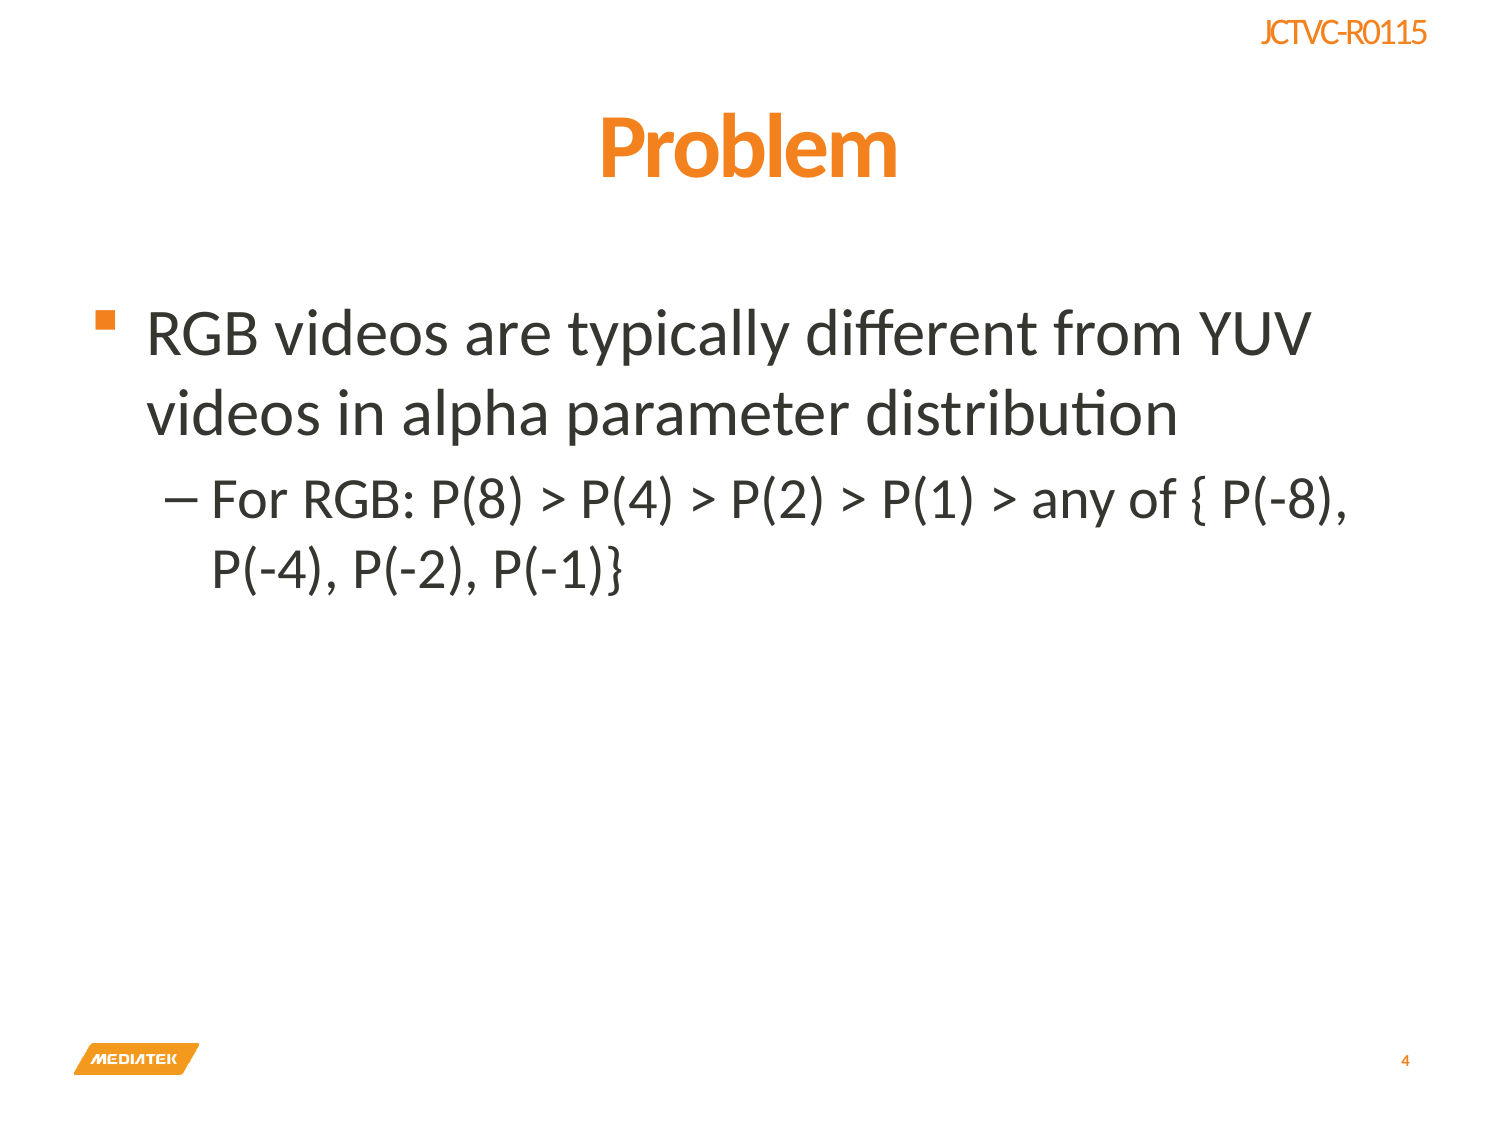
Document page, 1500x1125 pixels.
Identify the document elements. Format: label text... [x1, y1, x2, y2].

list RGB videos are typically different from YUV videos in alpha parameter distribution For RGB: P(8) > P(4) > P(2) > P(1) > any of { P(-8), P(-4), P(-2), P(-1)} [75, 281, 1436, 1047]
slide_number 4 [1251, 1029, 1425, 1090]
picture [73, 1043, 199, 1075]
title Problem [75, 99, 1425, 287]
